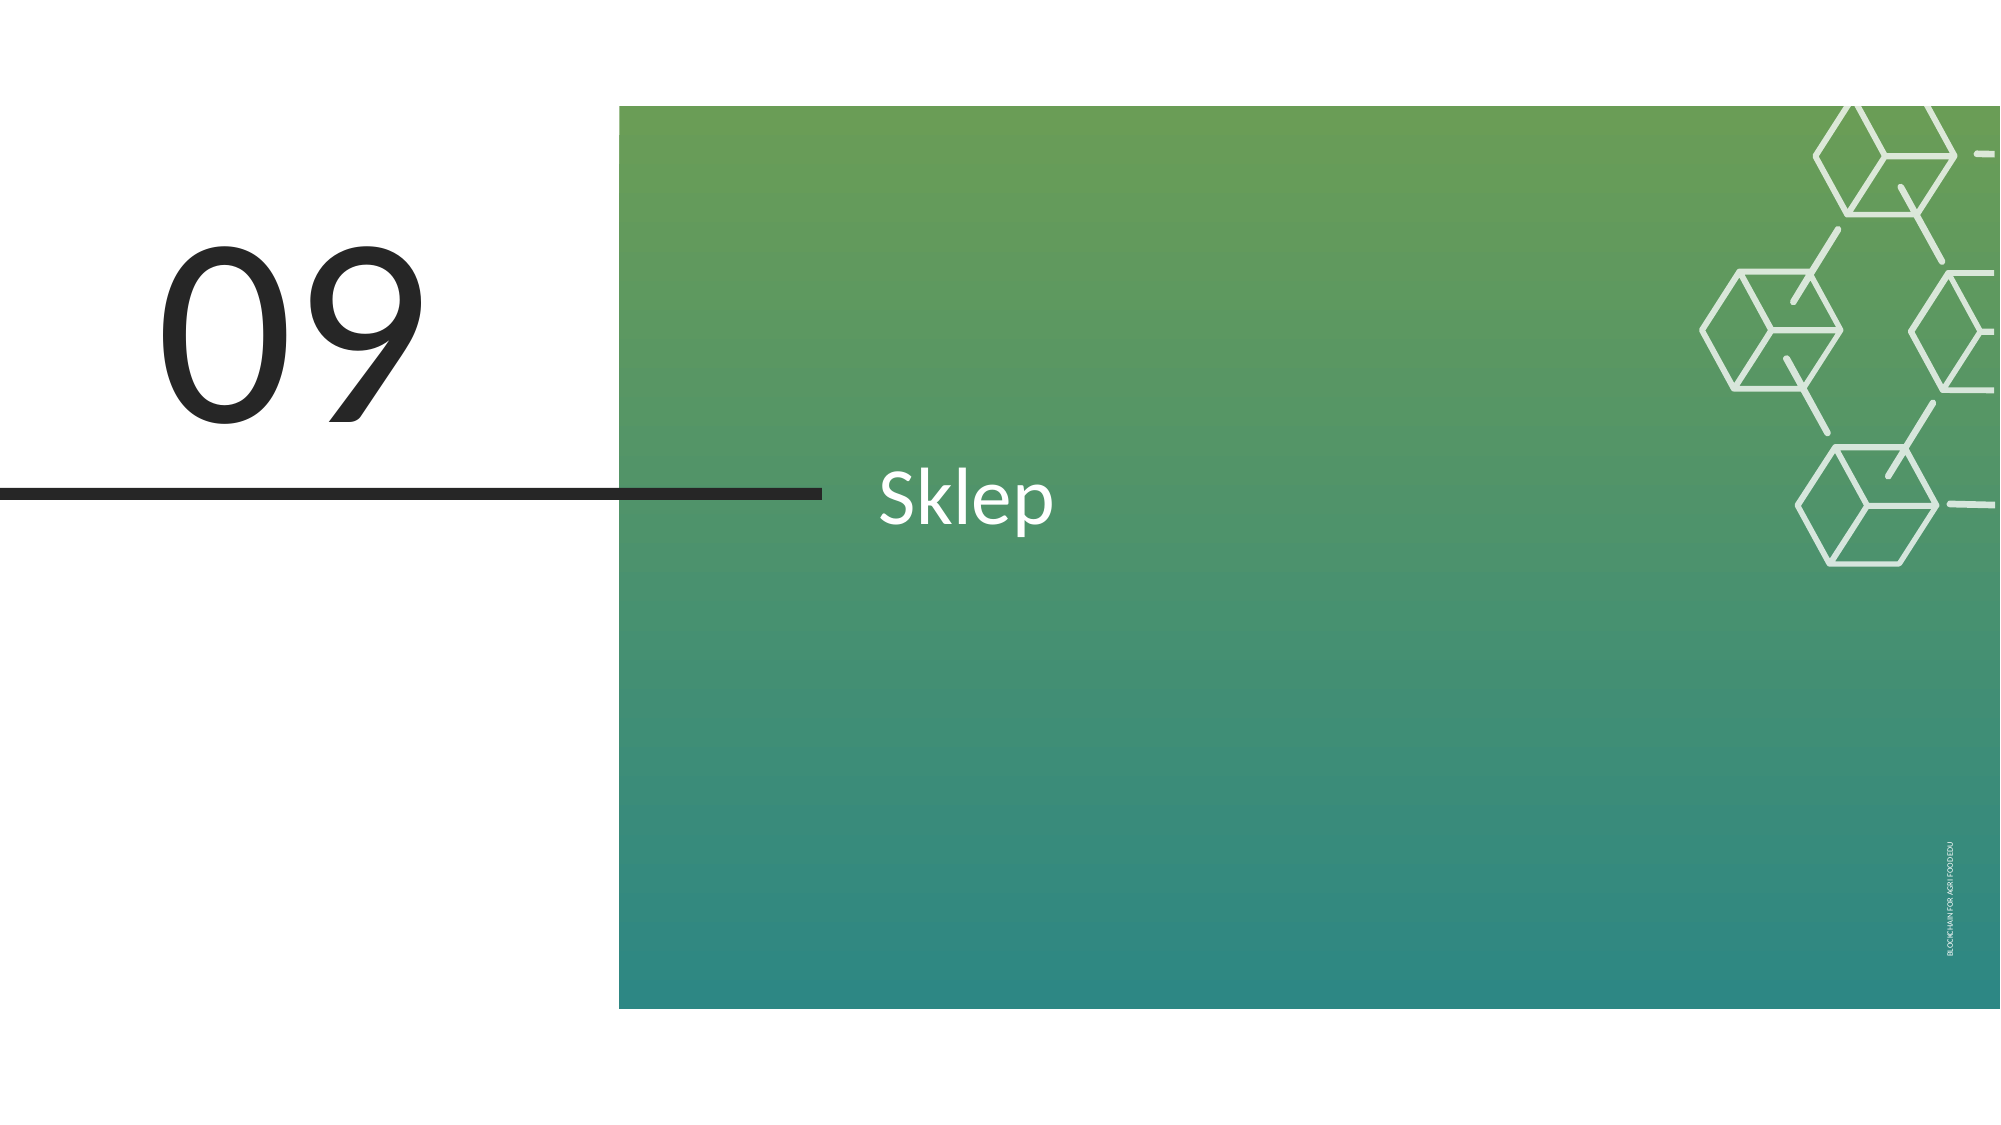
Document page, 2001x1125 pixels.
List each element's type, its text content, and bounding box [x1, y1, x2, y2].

list Sklep [864, 446, 1709, 899]
list 09 [141, 180, 481, 277]
